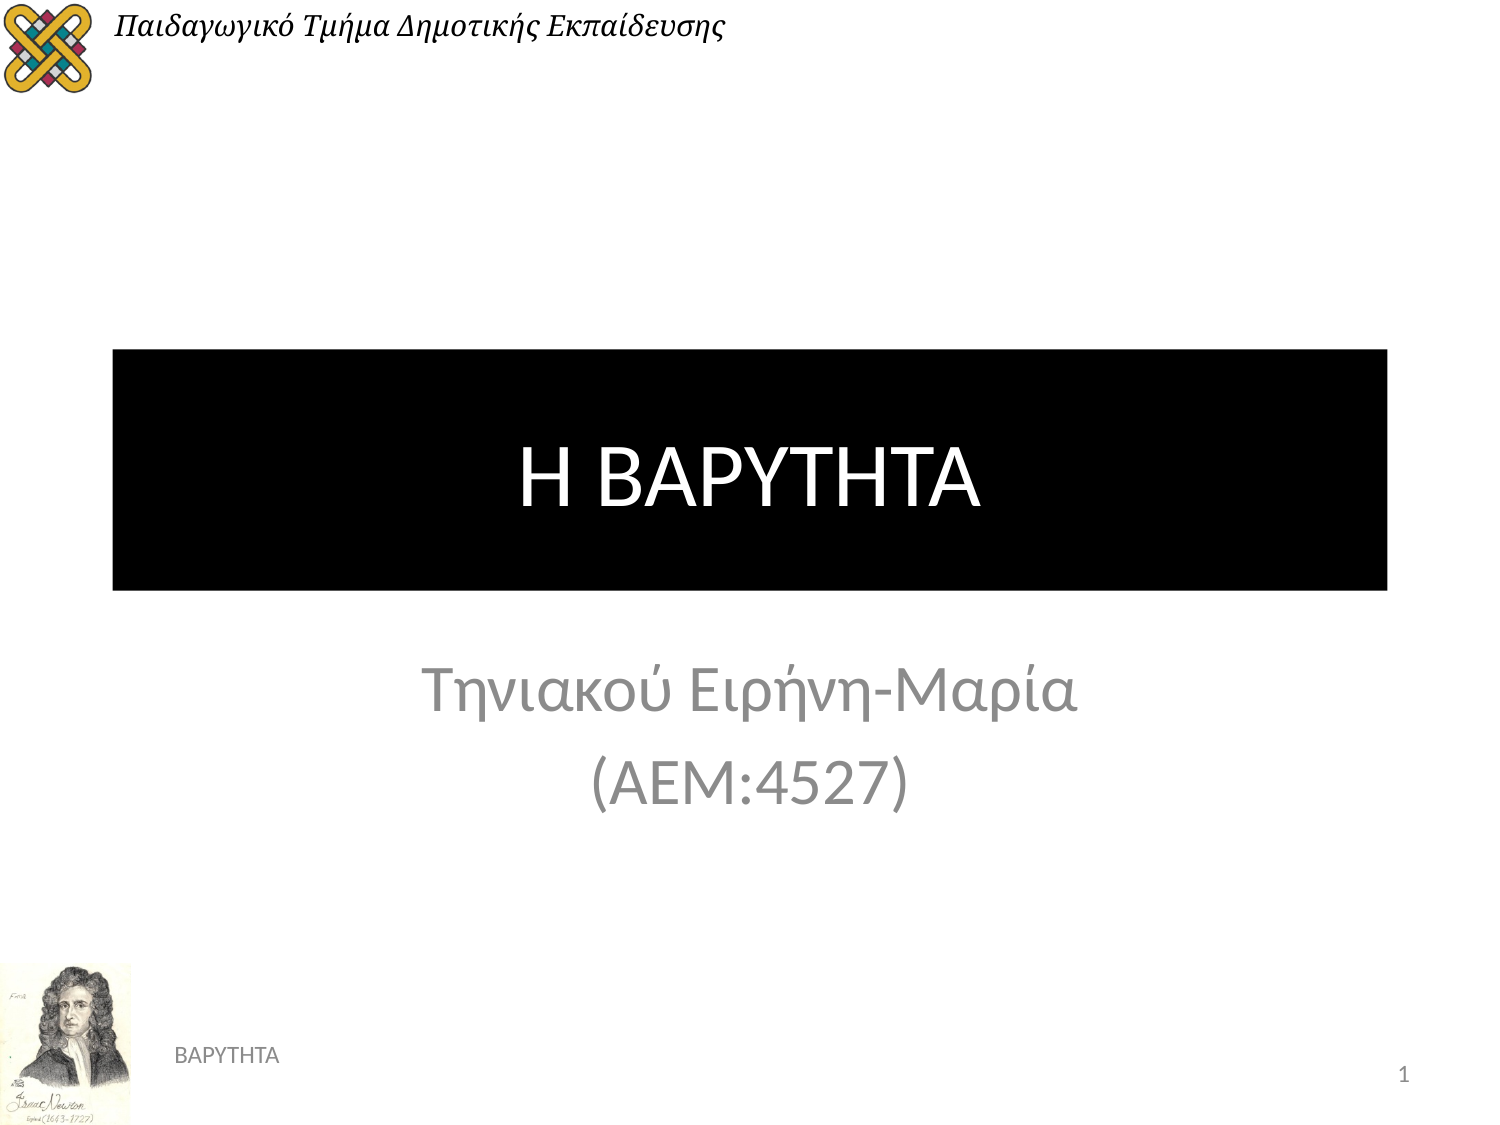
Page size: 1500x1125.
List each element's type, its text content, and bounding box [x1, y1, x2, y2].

subtitle Τηνιακού Ειρήνη-Μαρία (ΑΕΜ:4527) [225, 637, 1275, 925]
footer ΒΑΡΥΤΗΤΑ [159, 1023, 635, 1084]
title Η ΒΑΡΥΤΗΤΑ [112, 349, 1388, 591]
picture [0, 0, 95, 95]
slide_number 1 [1074, 1042, 1425, 1103]
picture [0, 963, 131, 1125]
